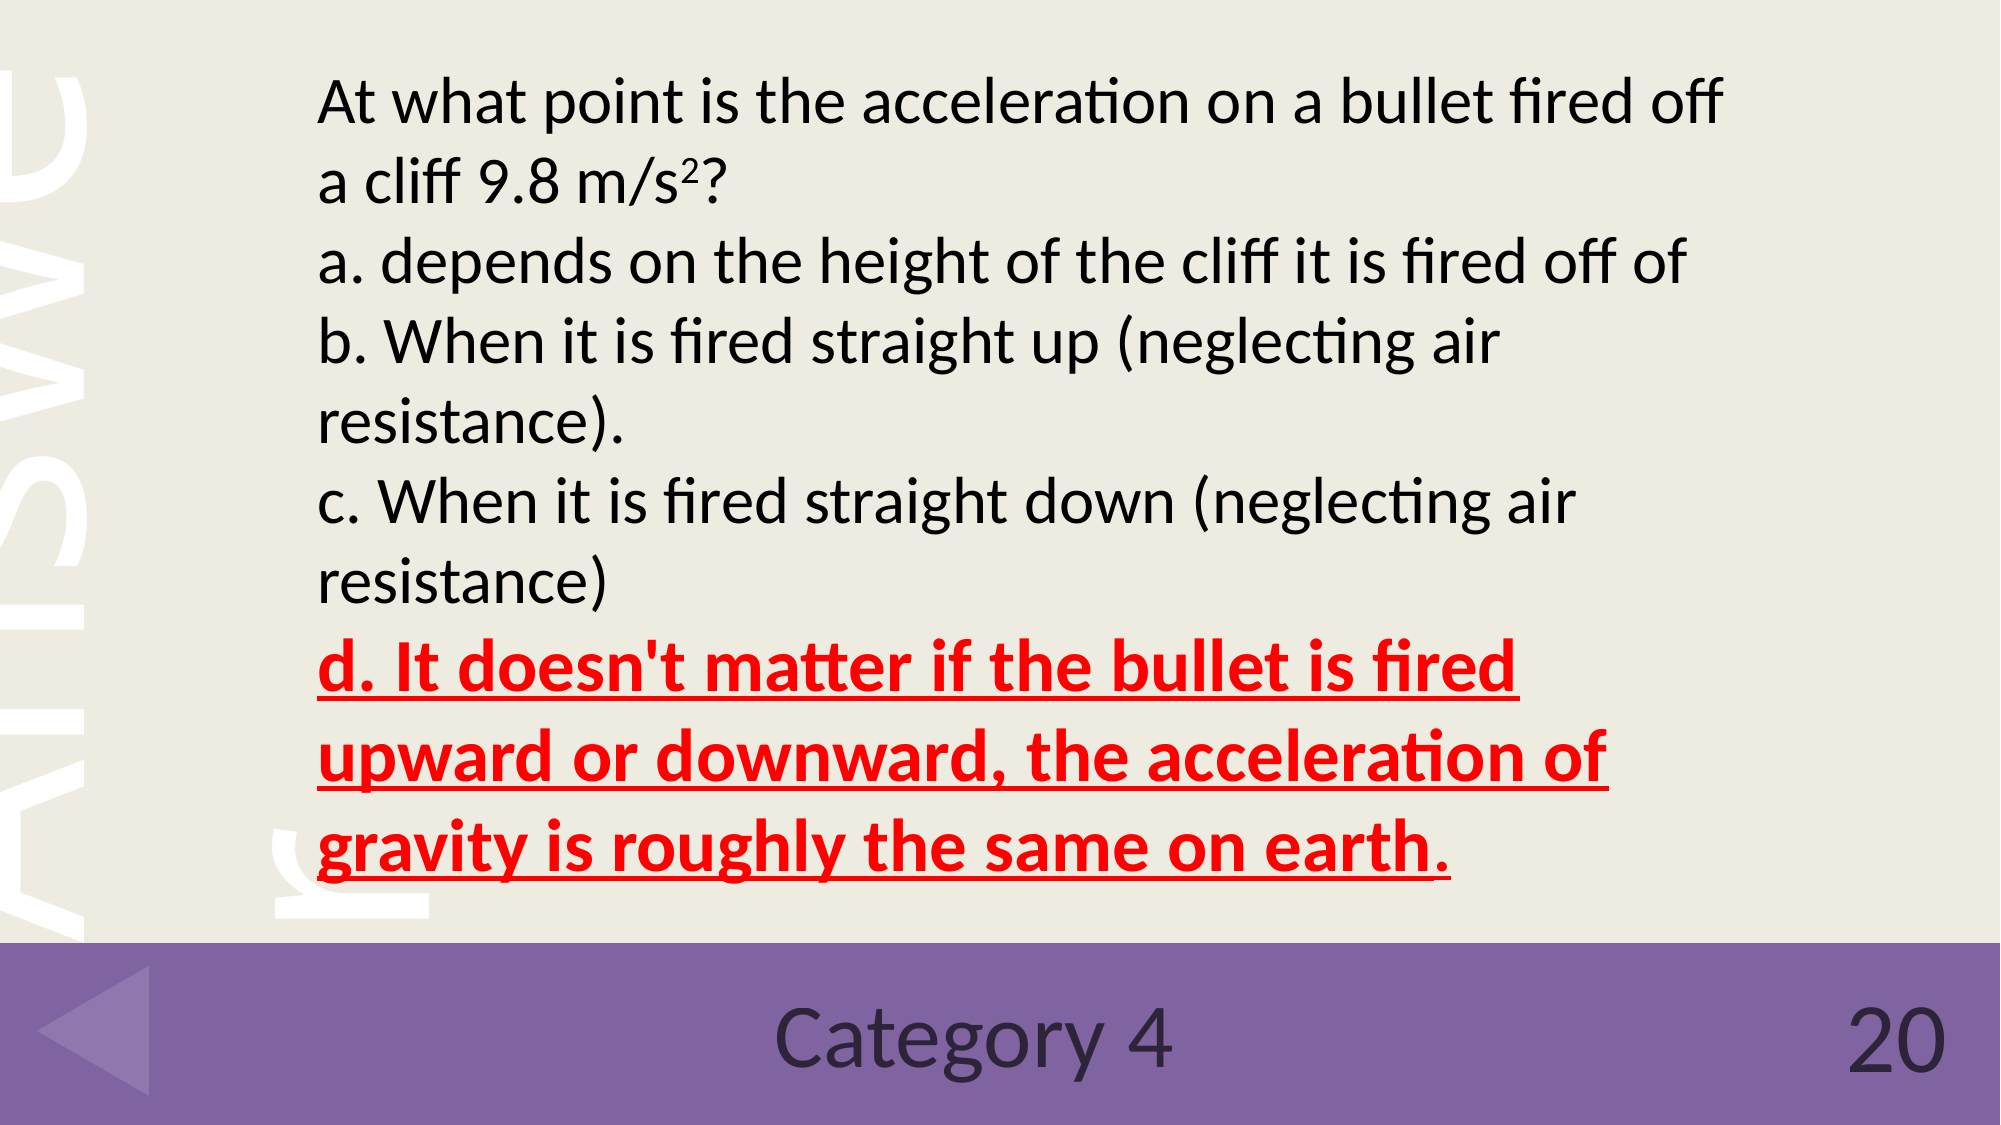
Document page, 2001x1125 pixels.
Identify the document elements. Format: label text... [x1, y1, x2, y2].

title Category 4 [74, 937, 1875, 1125]
list At what point is the acceleration on a bullet fired off a cliff 9.8 m/s2? a. depends on the height of the cliff it is fired off of b. When it is fired straight up (neglecting air resistance). c. When it is fired straight down (neglecting air resistance) d. It doesn't matter if the bullet is fired upward or downward, the acceleration of gravity is roughly the same on earth. [302, 307, 1760, 636]
list 20 [1875, 967, 1963, 1097]
